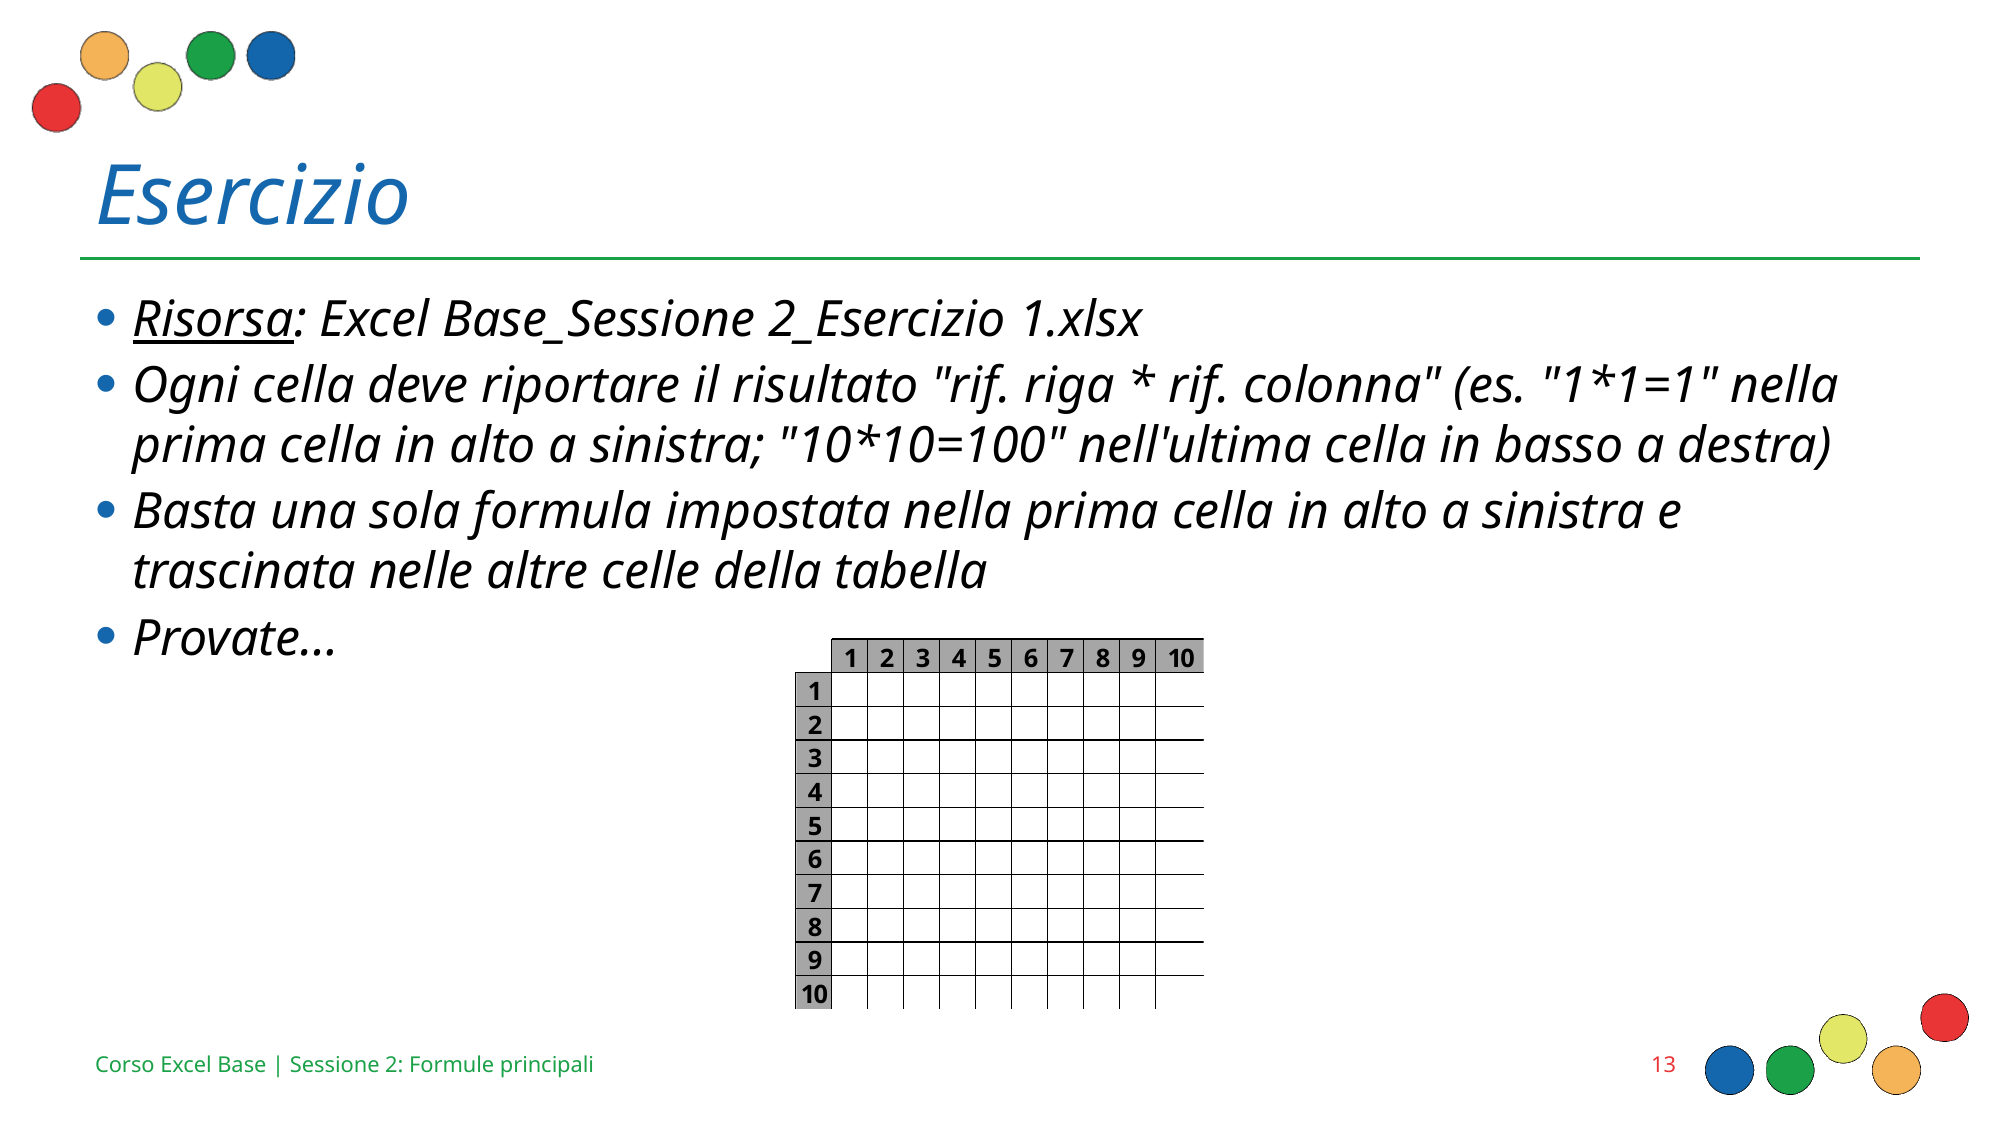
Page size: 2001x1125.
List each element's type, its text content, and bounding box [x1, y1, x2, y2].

picture [29, 30, 295, 135]
list Risorsa: Excel Base_Sessione 2_Esercizio 1.xlsx Ogni cella deve riportare il risultato "rif. riga * rif. colonna" (es. "1*1=1" nella prima cella in alto a sinistra; "10*10=100" nell'ultima cella in basso a destra) Basta una sola formula impostata nella prima cella in alto a sinistra e trascinata nelle altre celle della tabella Provate… [80, 278, 1920, 1011]
picture [794, 638, 1206, 1011]
title Esercizio [80, 123, 1920, 259]
picture [1704, 990, 1971, 1096]
footer Corso Excel Base | Sessione 2: Formule principali [80, 1035, 1571, 1096]
slide_number 13 [1583, 1035, 1692, 1096]
